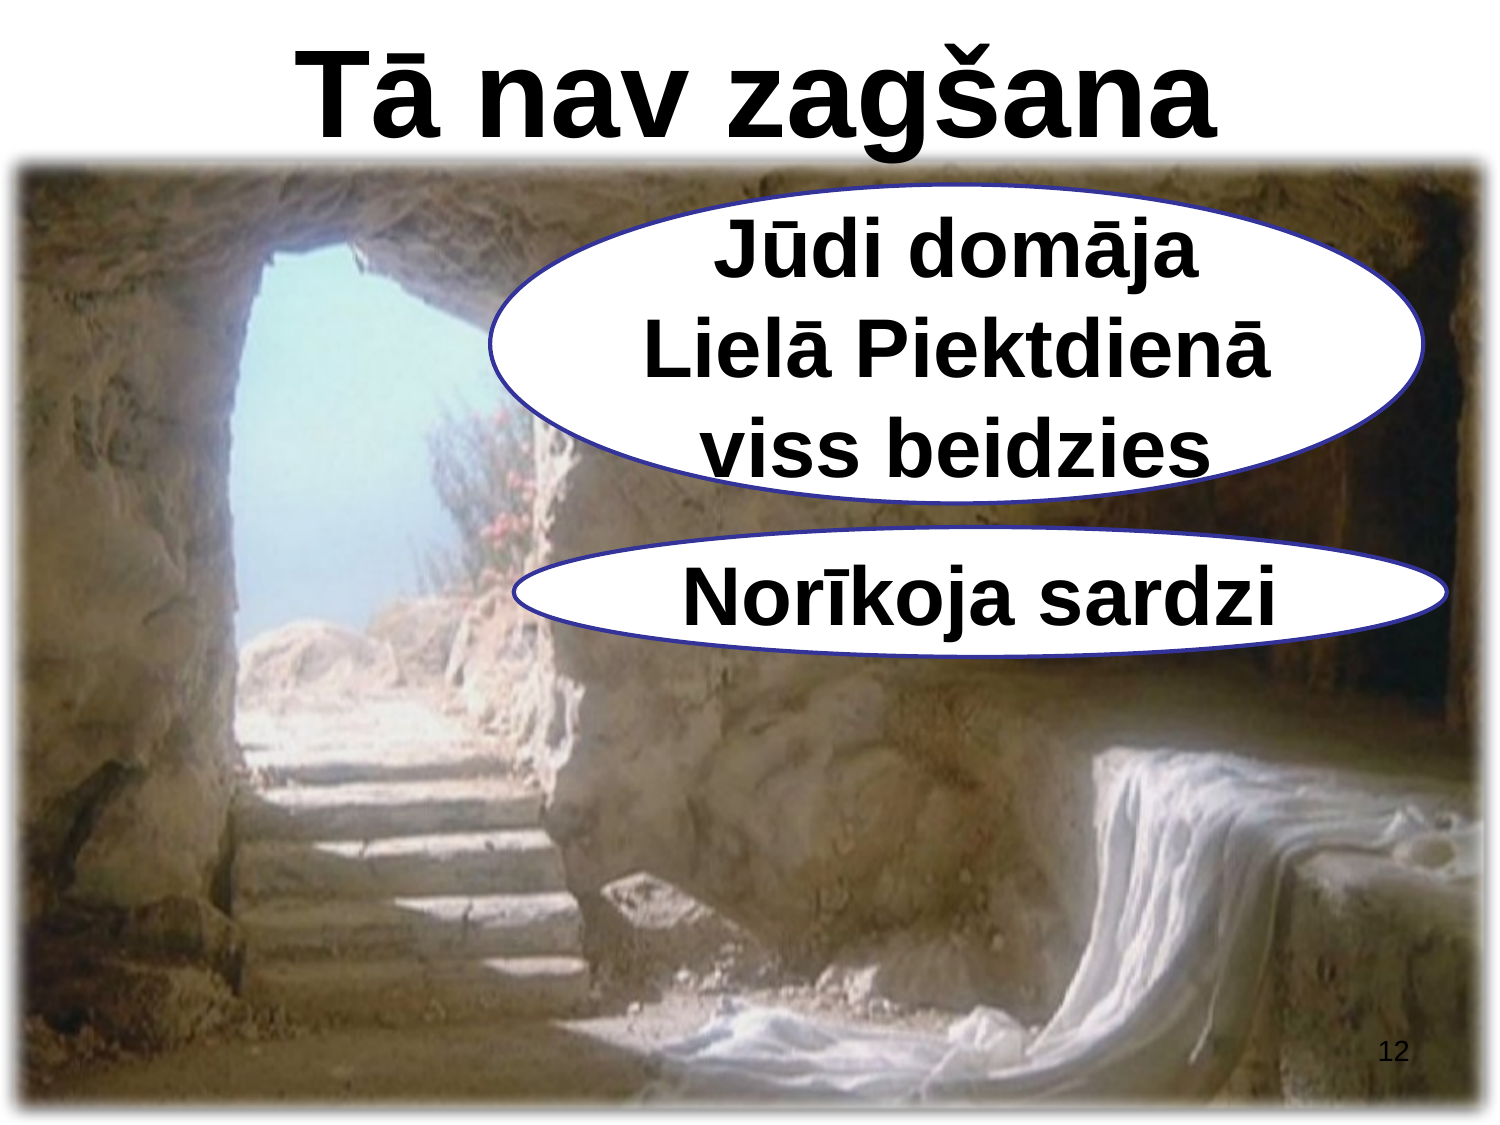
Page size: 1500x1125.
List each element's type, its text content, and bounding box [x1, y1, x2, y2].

picture [0, 148, 1500, 1125]
title Tā nav zagšana [0, 0, 1500, 148]
